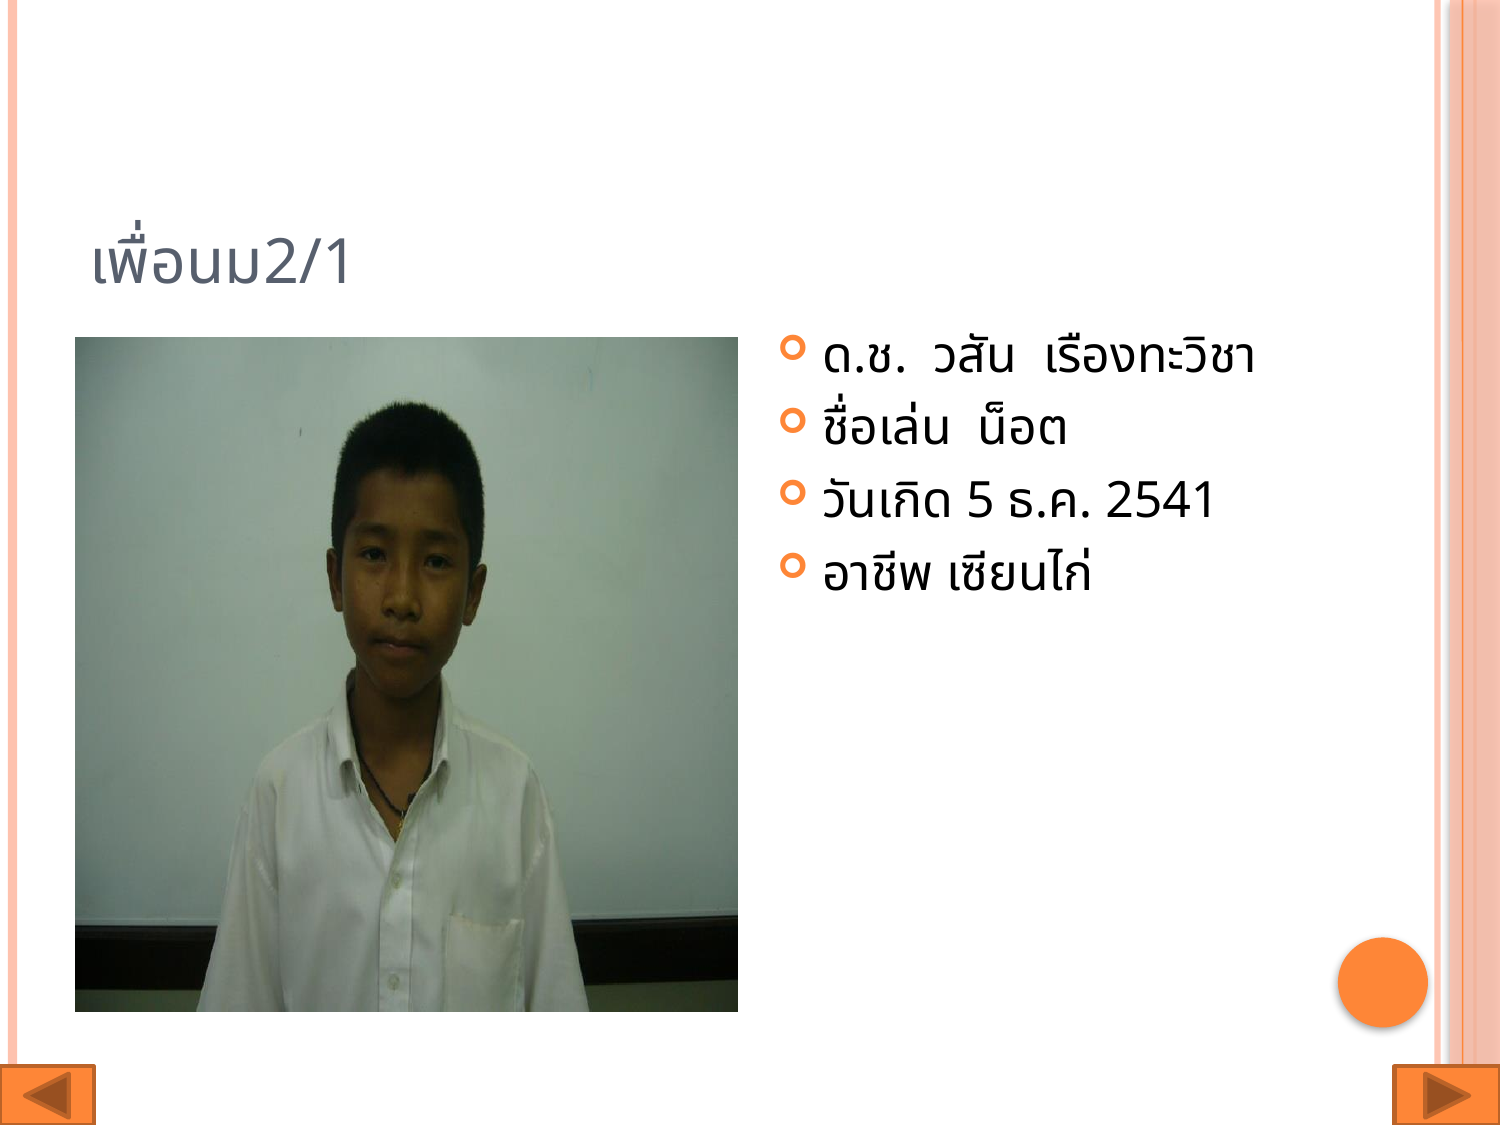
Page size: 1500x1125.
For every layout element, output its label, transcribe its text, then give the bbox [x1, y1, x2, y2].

text_box [0, 1064, 96, 1125]
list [74, 337, 738, 1012]
title เพื่อนม2/1 [75, 115, 1425, 304]
text_box [1392, 1064, 1500, 1125]
list ด.ช. วสัน เรืองทะวิชา ชื่อเล่น น็อต วันเกิด 5 ธ.ค. 2541 อาชีพ เซียนไก่ [762, 315, 1425, 1043]
